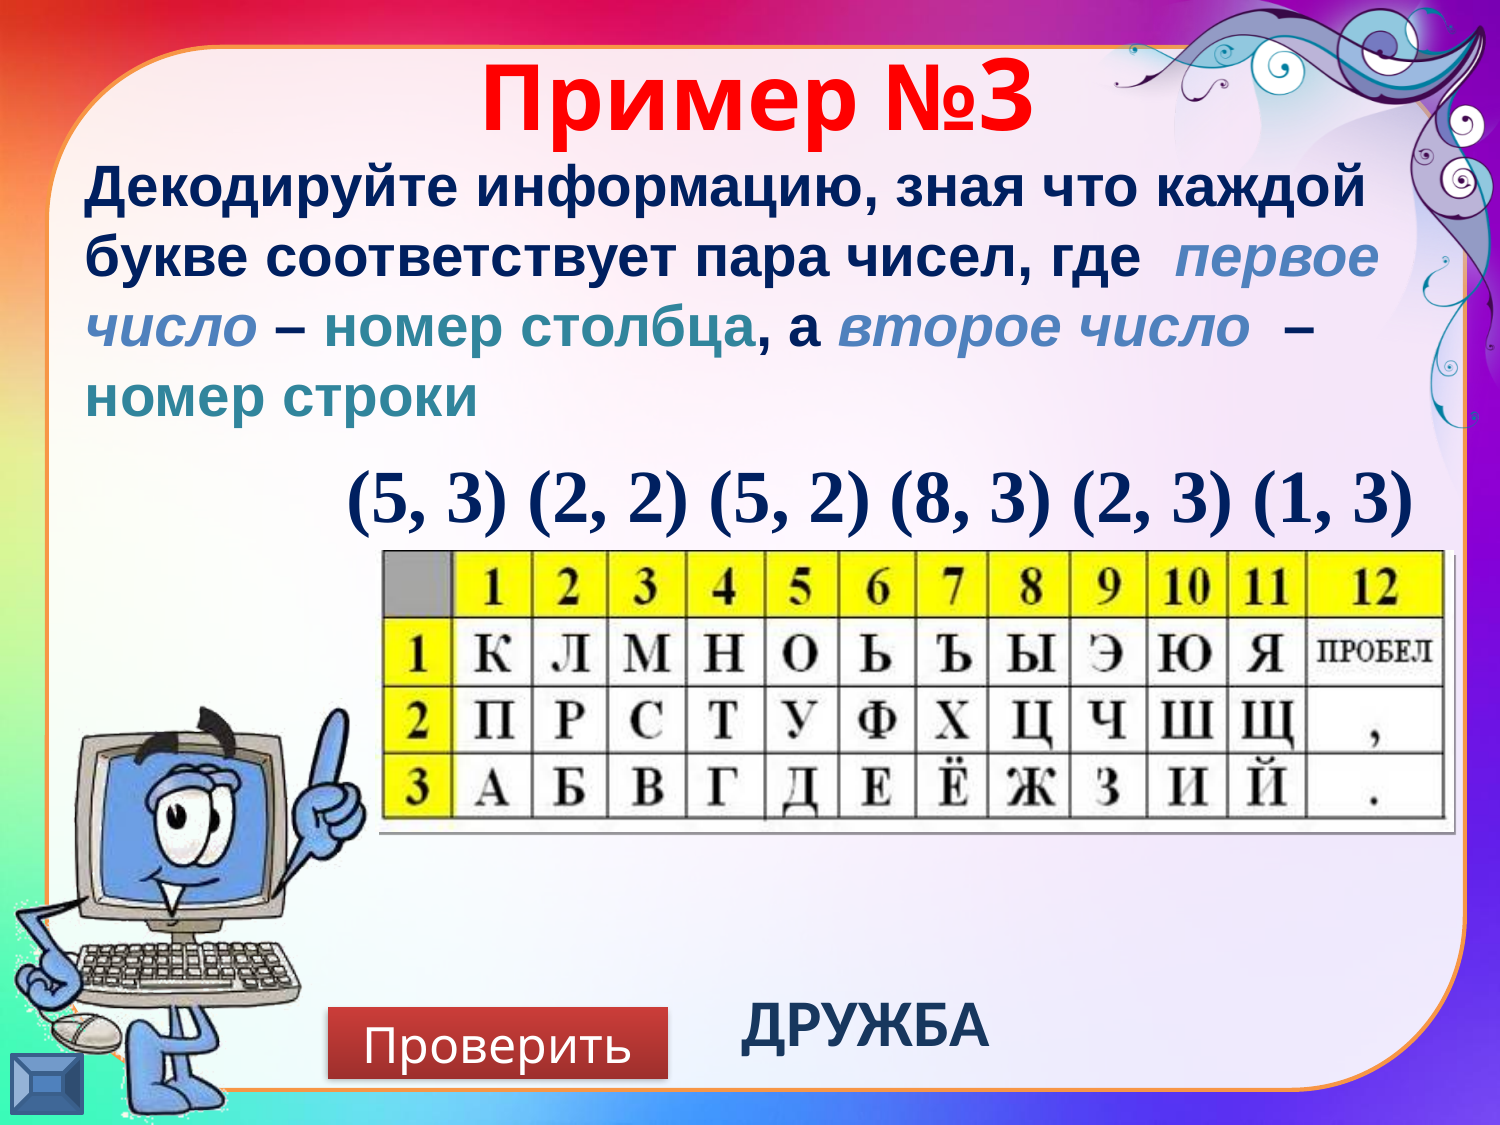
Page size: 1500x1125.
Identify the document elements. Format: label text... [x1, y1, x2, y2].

text_box [10, 1053, 84, 1115]
text_box Декодируйте информацию, зная что каждой букве соответствует пара чисел, где первое число – номер столбца, а второе число – номер строки (5, 3) (2, 2) (5, 2) (8, 3) (2, 3) (1, 3) [70, 140, 1430, 546]
text_box Пример №3 [463, 23, 1051, 159]
text_box ДРУЖБА [726, 972, 1125, 1068]
text_box Проверить [328, 1007, 668, 1079]
picture [0, 0, 1500, 1125]
